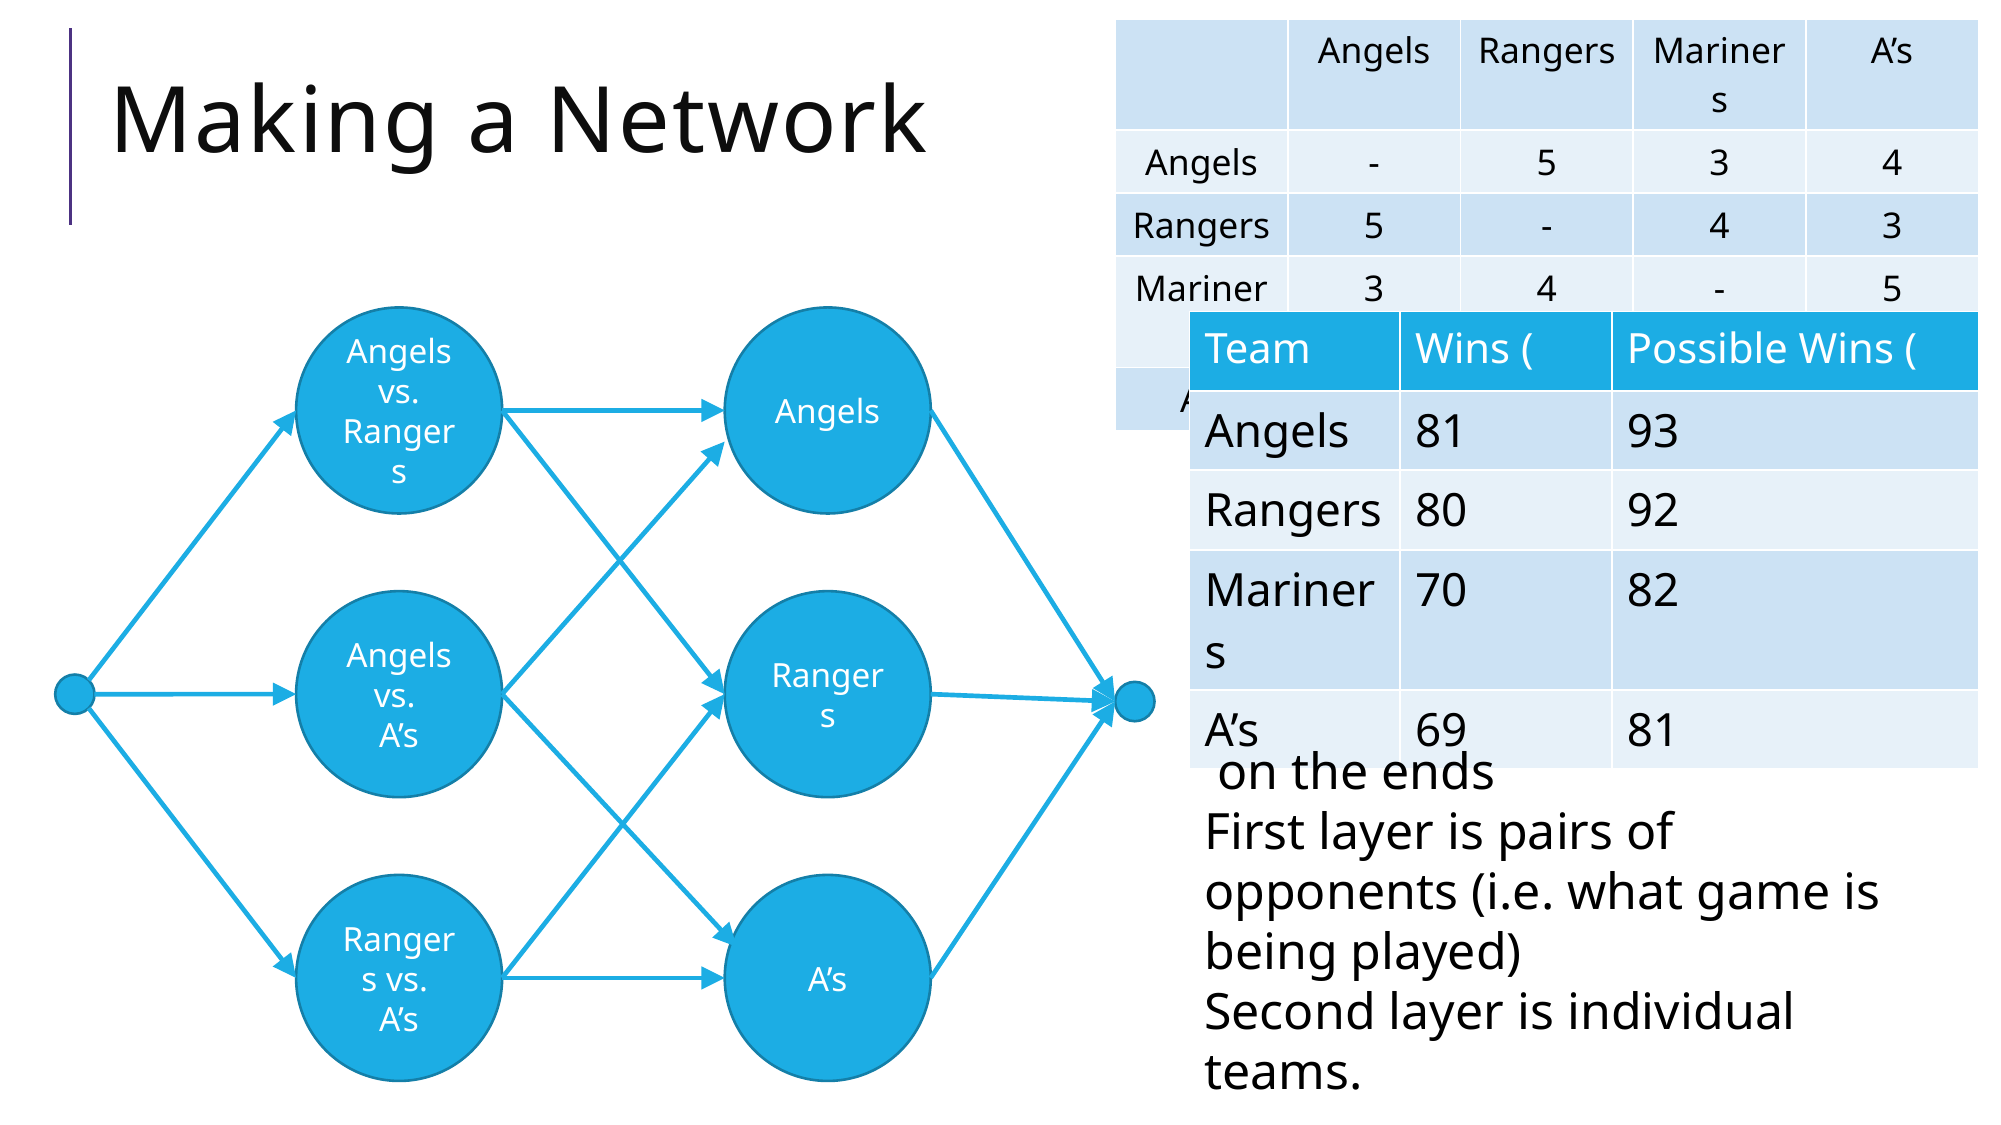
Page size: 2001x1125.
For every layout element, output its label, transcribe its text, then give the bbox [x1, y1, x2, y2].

table_header Mariners [1634, 20, 1805, 129]
table_cell - [1289, 131, 1460, 192]
table_header A’s [1807, 20, 1978, 129]
table_cell 5 [1807, 257, 1978, 311]
text_box [1123, 680, 1156, 723]
table_cell Rangers [1116, 194, 1287, 255]
table_cell 3 [1634, 131, 1805, 192]
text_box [501, 410, 725, 438]
table_header [1116, 20, 1287, 129]
table_cell Angels [1116, 131, 1287, 192]
table_cell 4 [1634, 194, 1805, 255]
text_box A’s [723, 873, 932, 1083]
table_cell 3 [1289, 257, 1460, 311]
table_cell Mariners [1116, 257, 1287, 367]
table_cell - [1634, 257, 1805, 311]
text_box [53, 673, 95, 716]
text_box Angels vs. A’s [296, 589, 495, 799]
table_cell 5 [1461, 131, 1632, 192]
text_box Angels vs. Rangers [294, 306, 504, 515]
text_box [930, 701, 1116, 979]
table_cell 4 [1461, 257, 1632, 311]
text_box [930, 410, 1116, 690]
table_cell 3 [1807, 194, 1978, 255]
table_cell - [1461, 194, 1632, 255]
table_header Angels [1289, 20, 1460, 129]
table_header Rangers [1461, 20, 1632, 129]
table_cell 4 [1807, 131, 1978, 192]
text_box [930, 693, 1116, 697]
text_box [501, 693, 725, 977]
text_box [729, 693, 737, 947]
table_cell 5 [1289, 194, 1460, 255]
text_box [88, 410, 297, 681]
text_box Rangers vs. A’s [295, 873, 504, 1083]
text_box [501, 441, 725, 689]
table_cell A’s [1116, 368, 1189, 430]
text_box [88, 707, 297, 979]
text_box Angels [723, 306, 932, 515]
text_box Rangers [732, 589, 923, 799]
title Making a Network [94, 43, 1114, 210]
